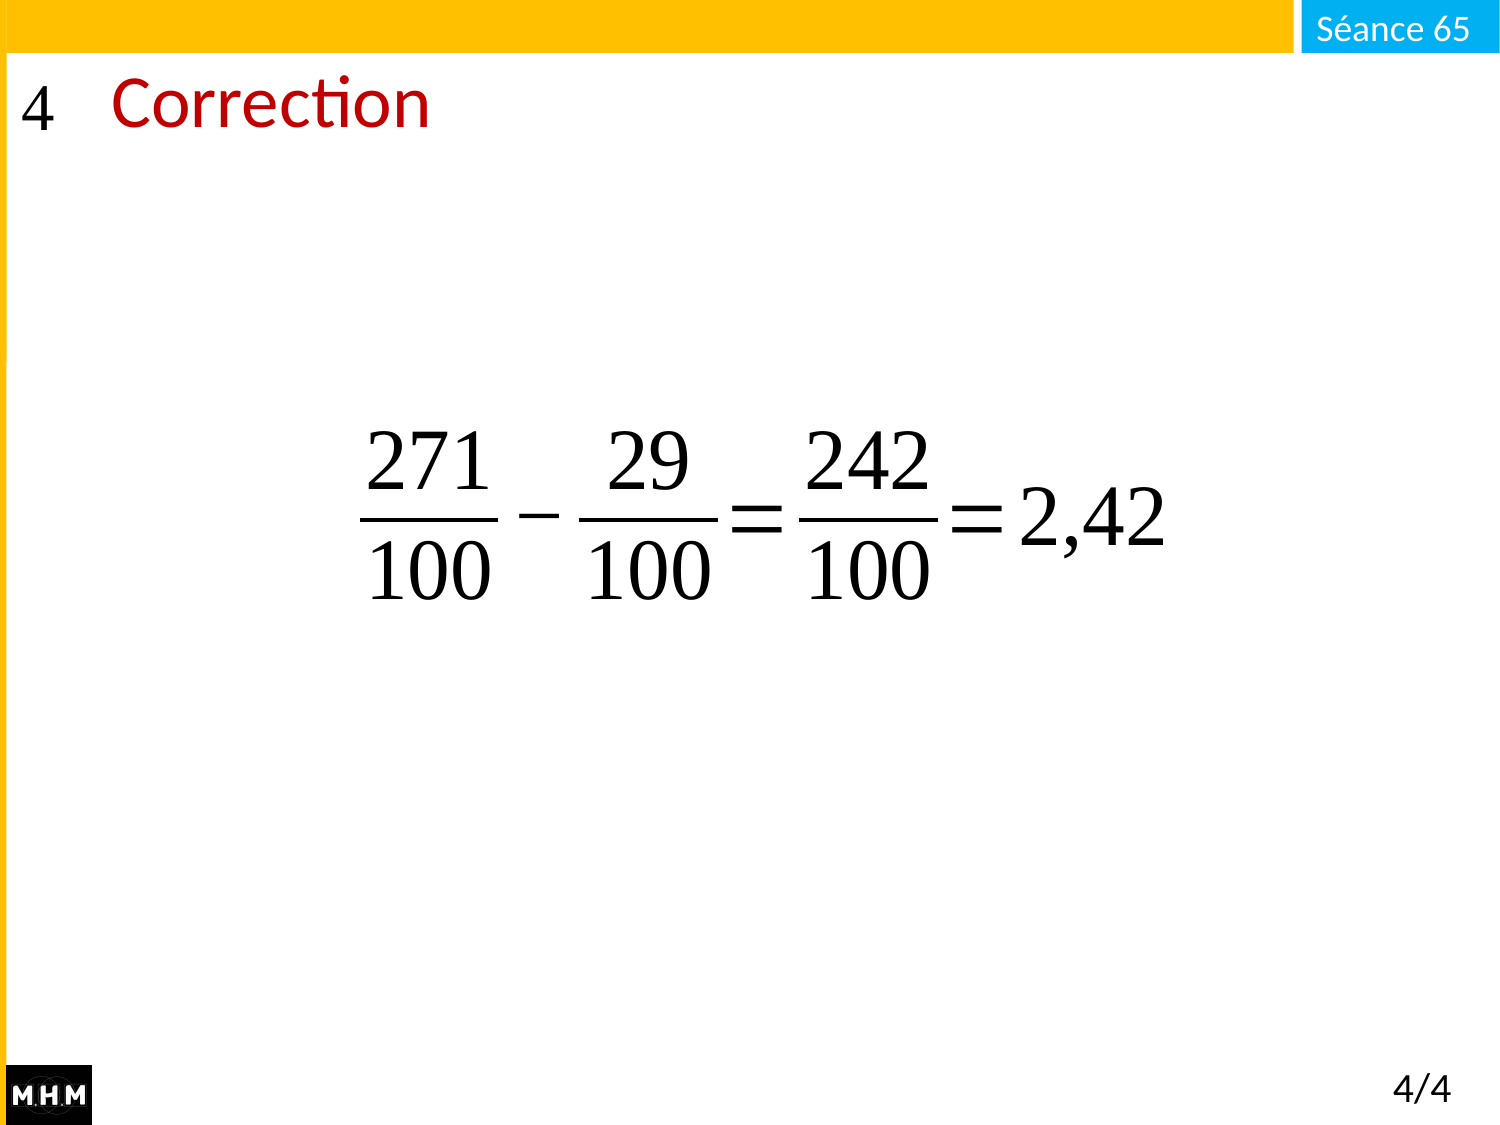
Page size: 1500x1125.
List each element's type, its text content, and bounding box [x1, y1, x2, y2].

list 4/4 [1344, 1064, 1500, 1125]
title Correction [96, 60, 1390, 154]
picture [6, 1065, 92, 1125]
